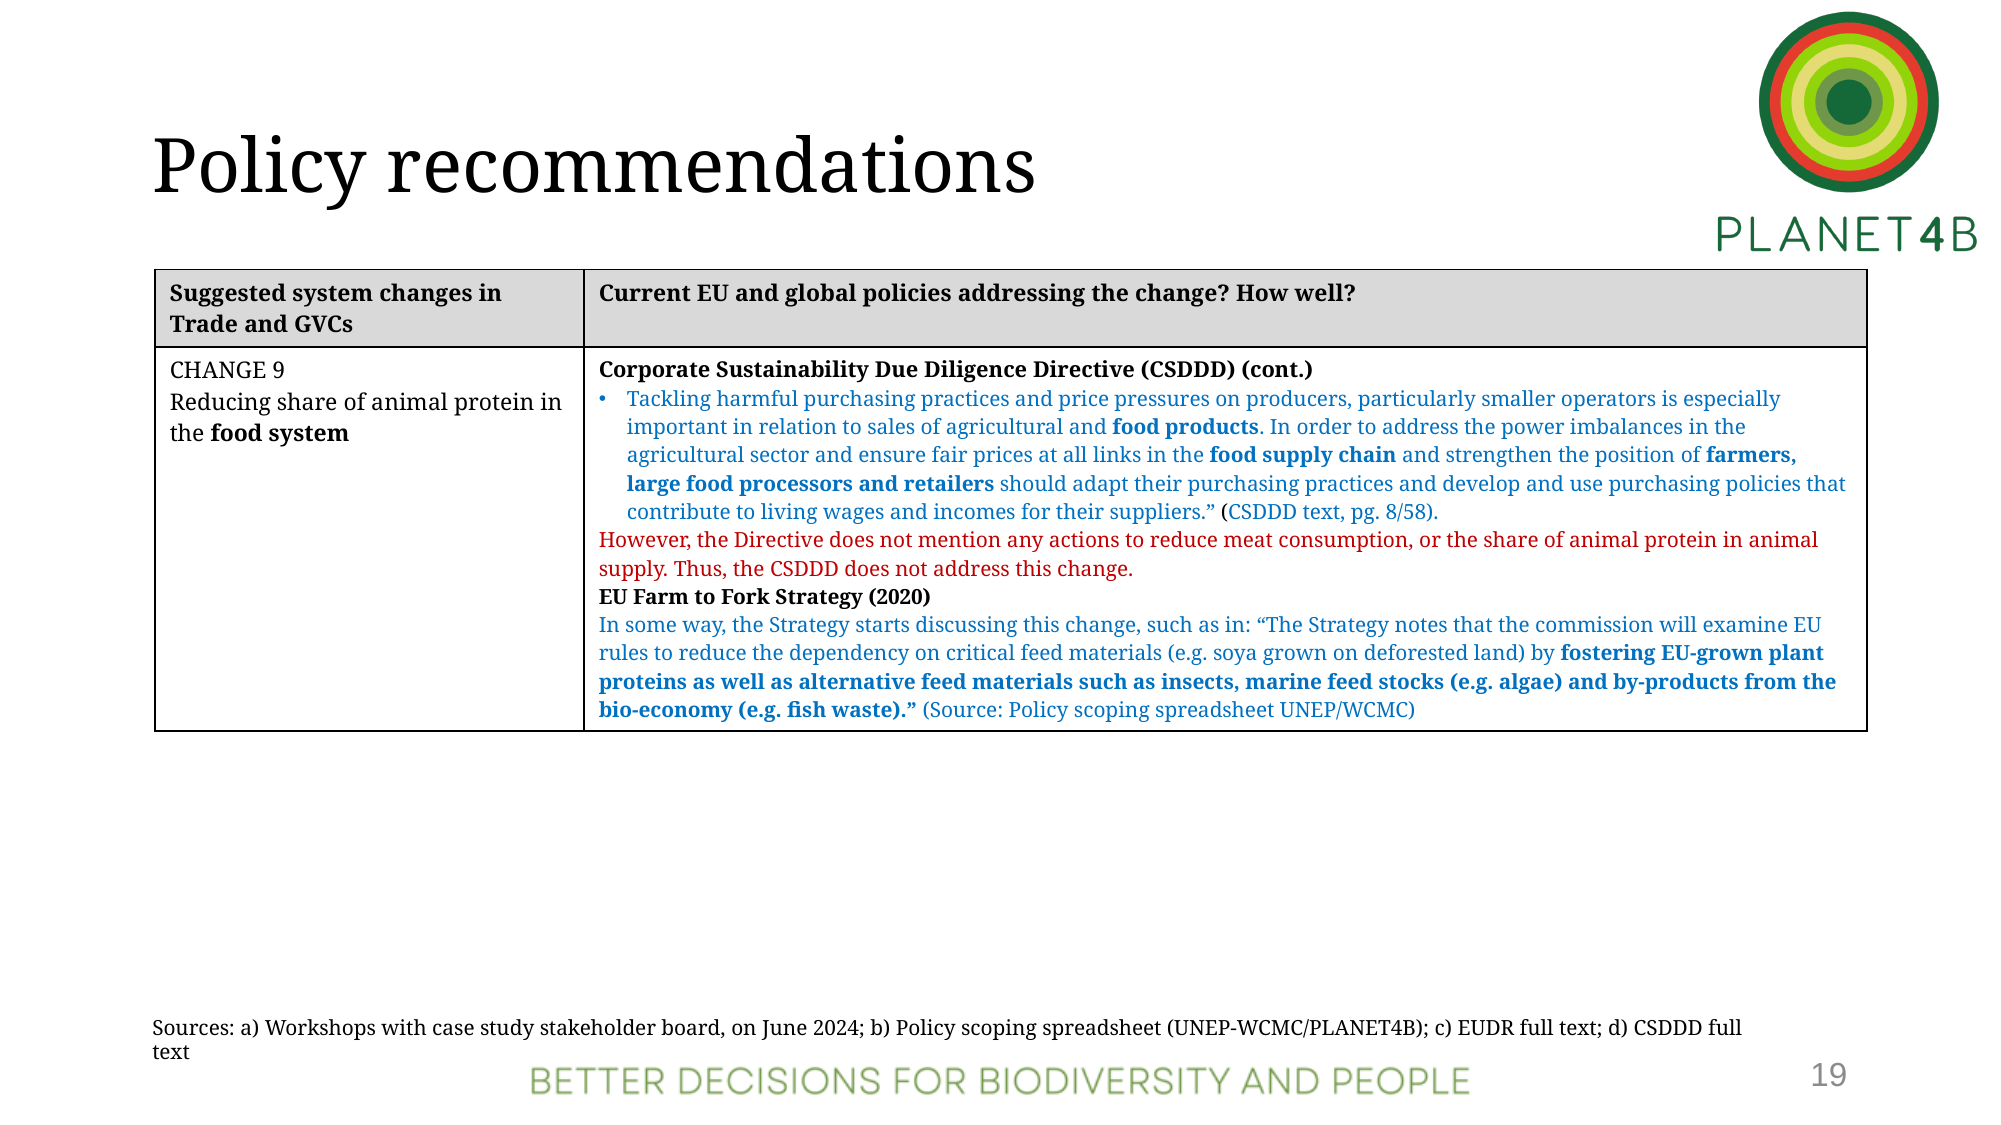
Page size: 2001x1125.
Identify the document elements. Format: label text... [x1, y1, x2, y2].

picture [1708, 1, 1986, 263]
table_header Suggested system changes in Trade and GVCs [156, 278, 583, 346]
title Policy recommendations [137, 59, 1863, 278]
picture [514, 1072, 1486, 1113]
slide_number 19 [1412, 1042, 1863, 1103]
table_cell CHANGE 9 Reducing share of animal protein in the food system [156, 348, 583, 730]
table_header Current EU and global policies addressing the change? How well? [585, 270, 1866, 346]
text_box Sources: a) Workshops with case study stakeholder board, on June 2024; b) Policy scoping spreadsheet (UNEP-WCMC/PLANET4B); c) EUDR full text; d) CSDDD full text [137, 956, 1783, 1072]
table_cell Corporate Sustainability Due Diligence Directive (CSDDD) (cont.) Tackling harmful purchasing practices and price pressures on producers, particularly smaller operators is especially important in relation to sales of agricultural and food products. In order to address the power imbalances in the agricultural sector and ensure fair prices at all links in the food supply chain and strengthen the position of farmers, large food processors and retailers should adapt their purchasing practices and develop and use purchasing policies that contribute to living wages and incomes for their suppliers.” (CSDDD text, pg. 8/58). However, the Directive does not mention any actions to reduce meat consumption, or the share of animal protein in animal supply. Thus, the CSDDD does not address this change. EU Farm to Fork Strategy (2020) In some way, the Strategy starts discussing this change, such as in: “The Strategy notes that the commission will examine EU rules to reduce the dependency on critical feed materials (e.g. soya grown on deforested land) by fostering EU-grown plant proteins as well as alternative feed materials such as insects, marine feed stocks (e.g. algae) and by-products from the bio-economy (e.g. fish waste).” (Source: Policy scoping spreadsheet UNEP/WCMC) [585, 348, 1866, 730]
